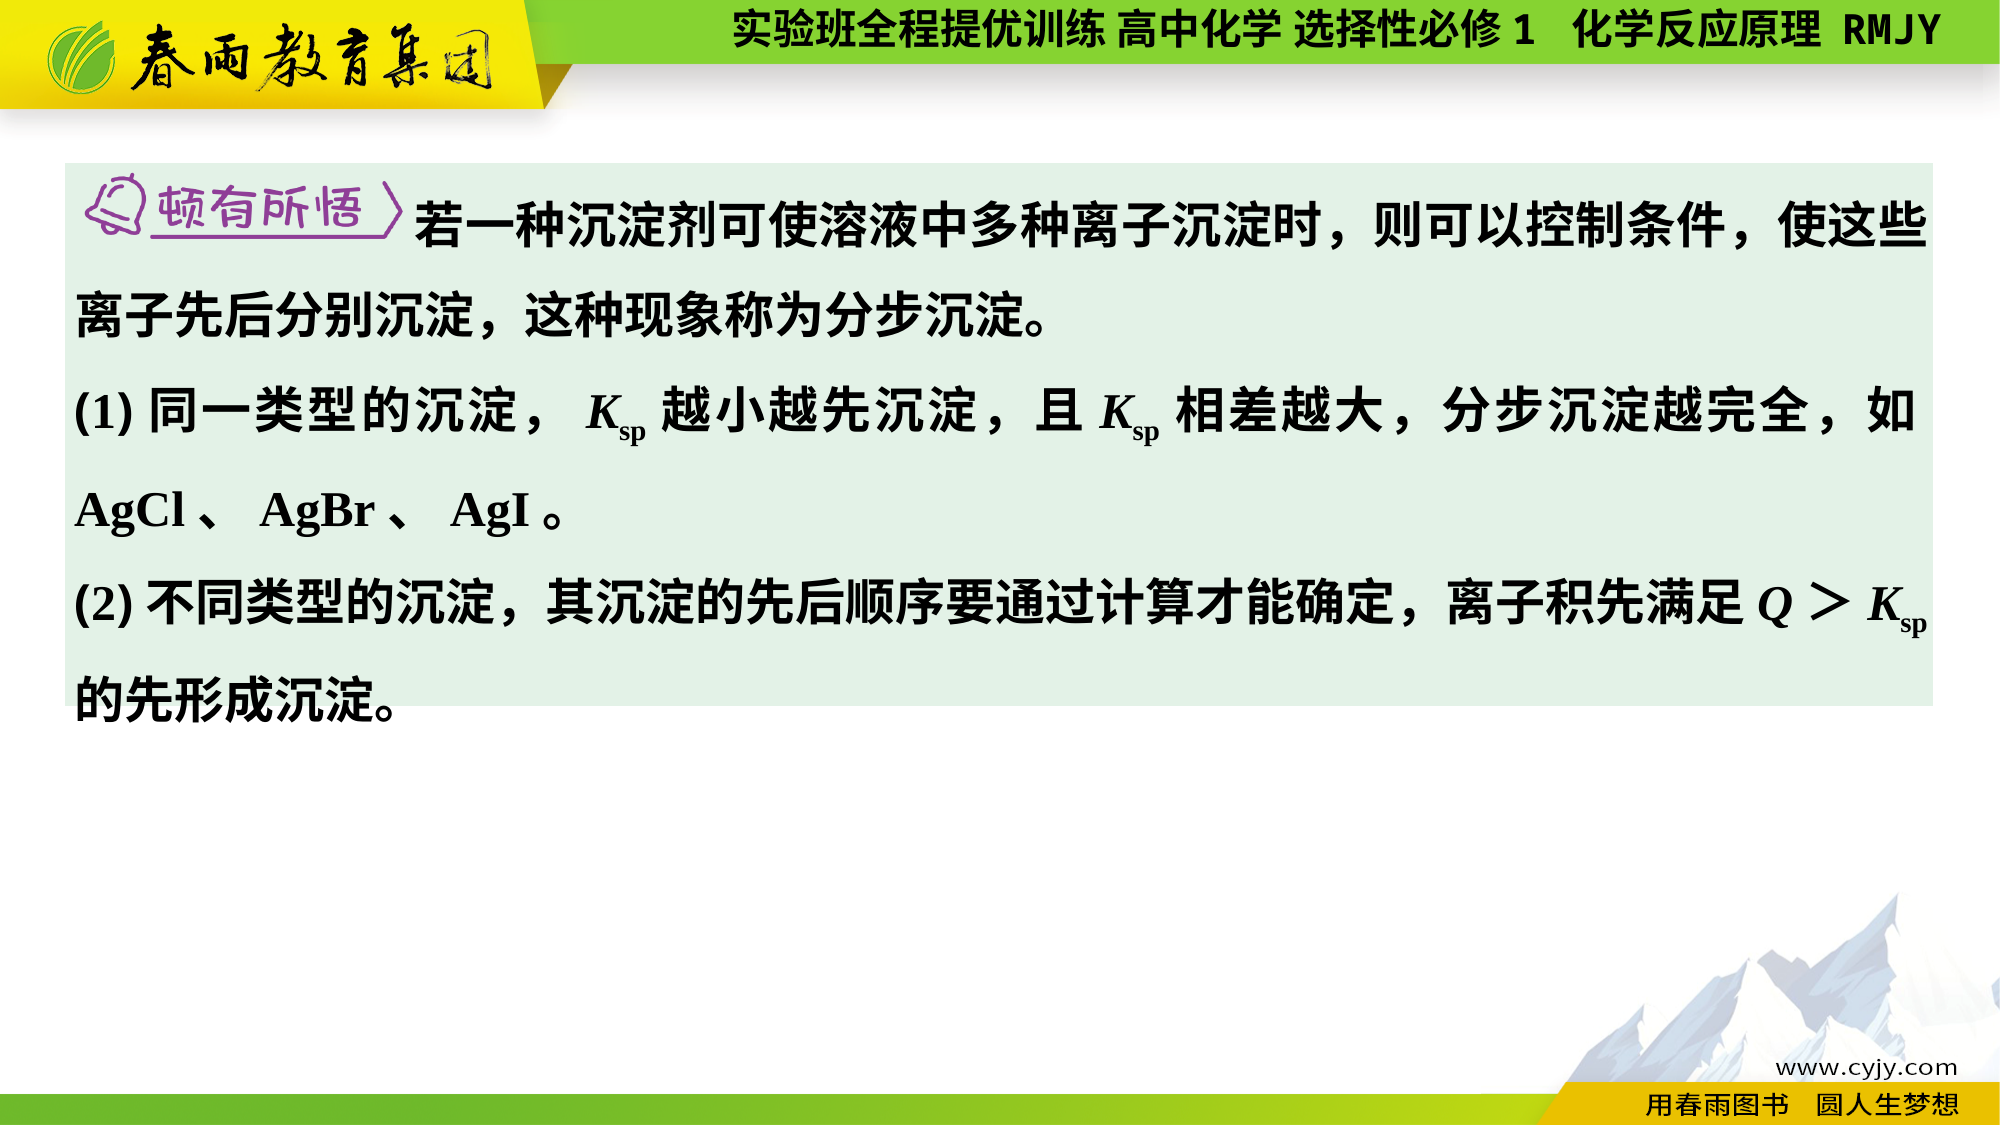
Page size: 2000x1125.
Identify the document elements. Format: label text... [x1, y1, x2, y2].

list 若一种沉淀剂可使溶液中多种离子沉淀时，则可以控制条件，使这些离子先后分别沉淀，这种现象称为分步沉淀。 (1)同一类型的沉淀，Ksp越小越先沉淀，且Ksp相差越大，分步沉淀越完全，如AgCl、AgBr、AgI。 (2)不同类型的沉淀，其沉淀的先后顺序要通过计算才能确定，离子积先满足Q＞Ksp的先形成沉淀。 [59, 156, 1944, 706]
picture [0, 0, 2000, 1125]
